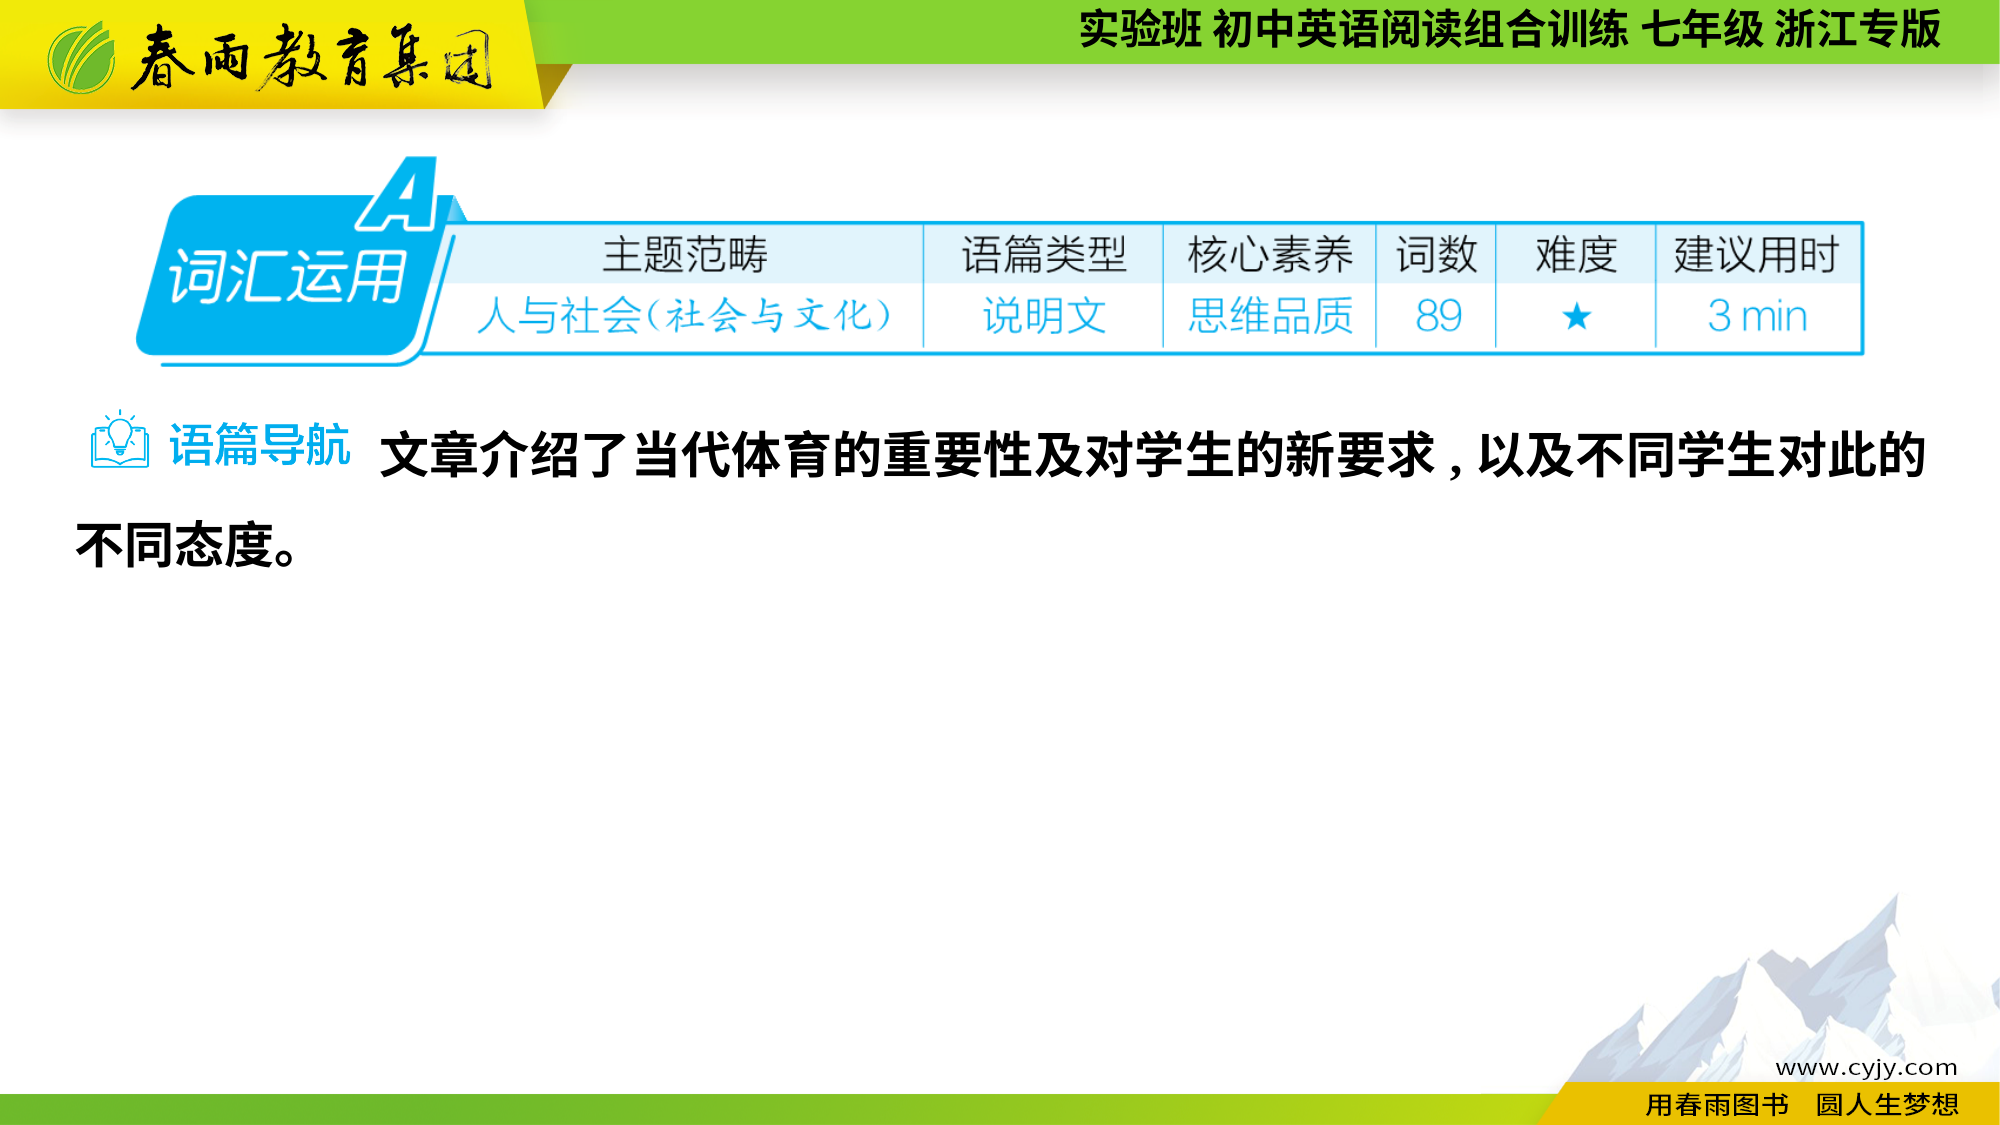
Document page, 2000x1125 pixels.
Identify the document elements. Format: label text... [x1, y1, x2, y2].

list 文章介绍了当代体育的重要性及对学生的新要求,以及不同学生对此的不同态度。 [59, 385, 1944, 572]
picture [0, 0, 2000, 1125]
